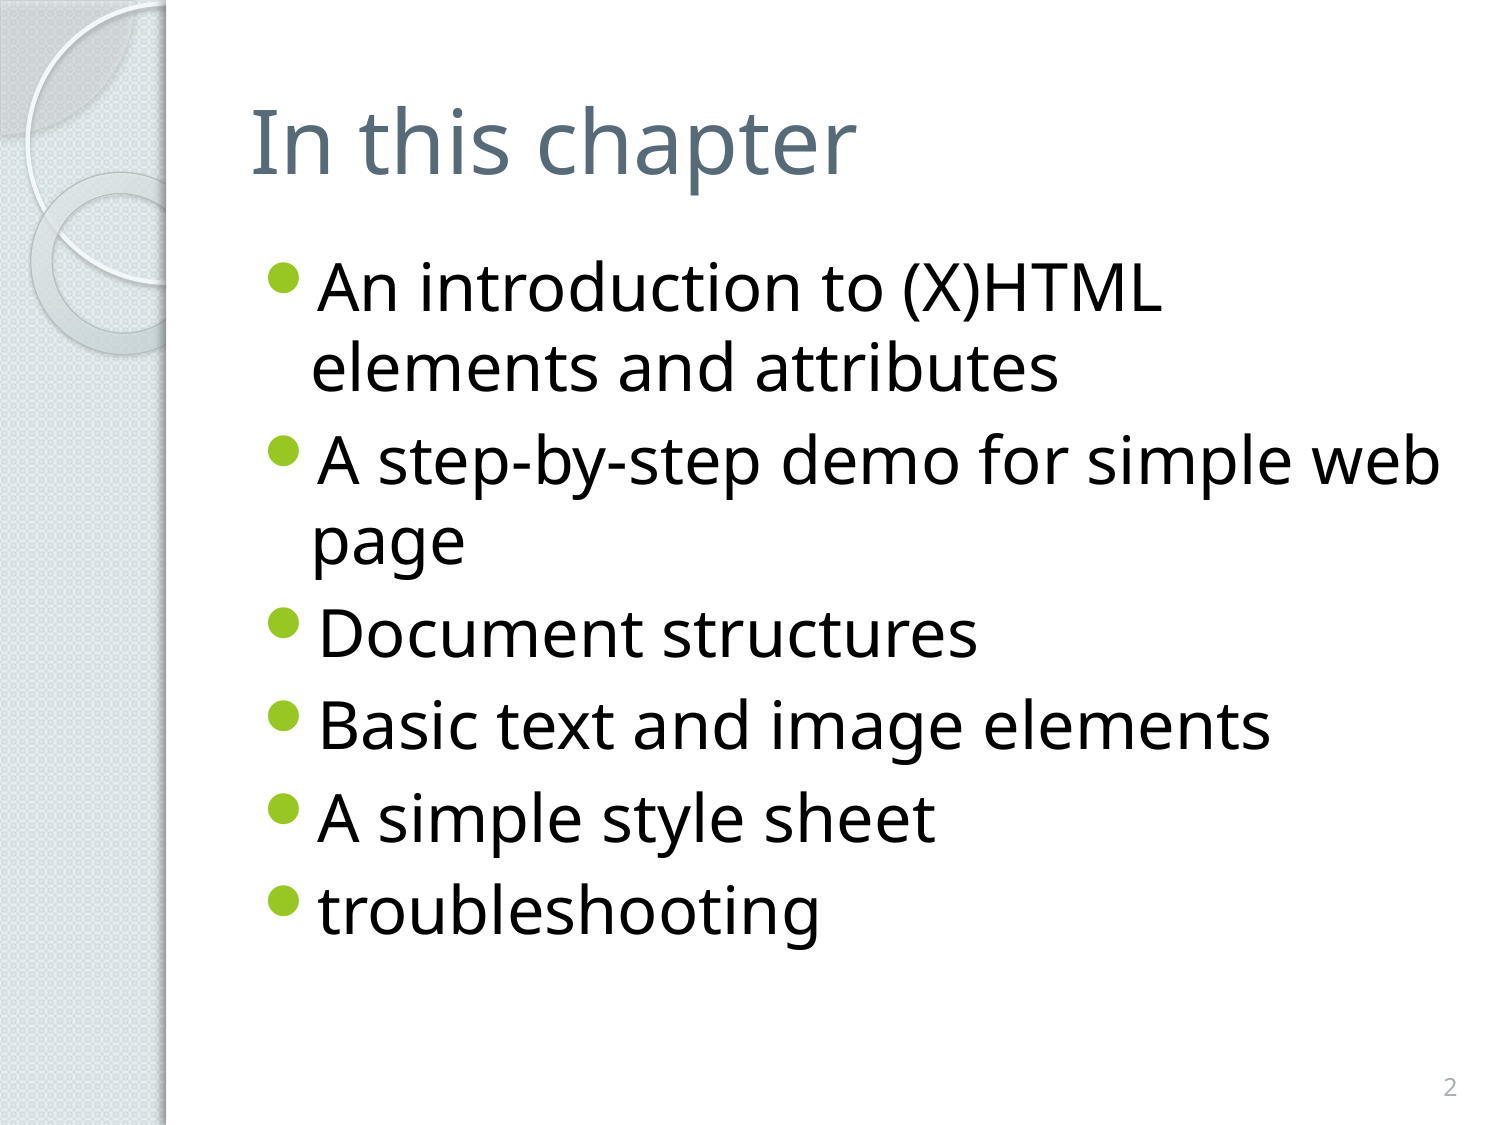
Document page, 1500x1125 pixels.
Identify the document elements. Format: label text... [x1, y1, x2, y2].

list An introduction to (X)HTML elements and attributes A step-by-step demo for simple web page Document structures Basic text and image elements A simple style sheet troubleshooting [235, 237, 1466, 1025]
title In this chapter [235, 45, 1466, 233]
slide_number 2 [1413, 1034, 1488, 1113]
